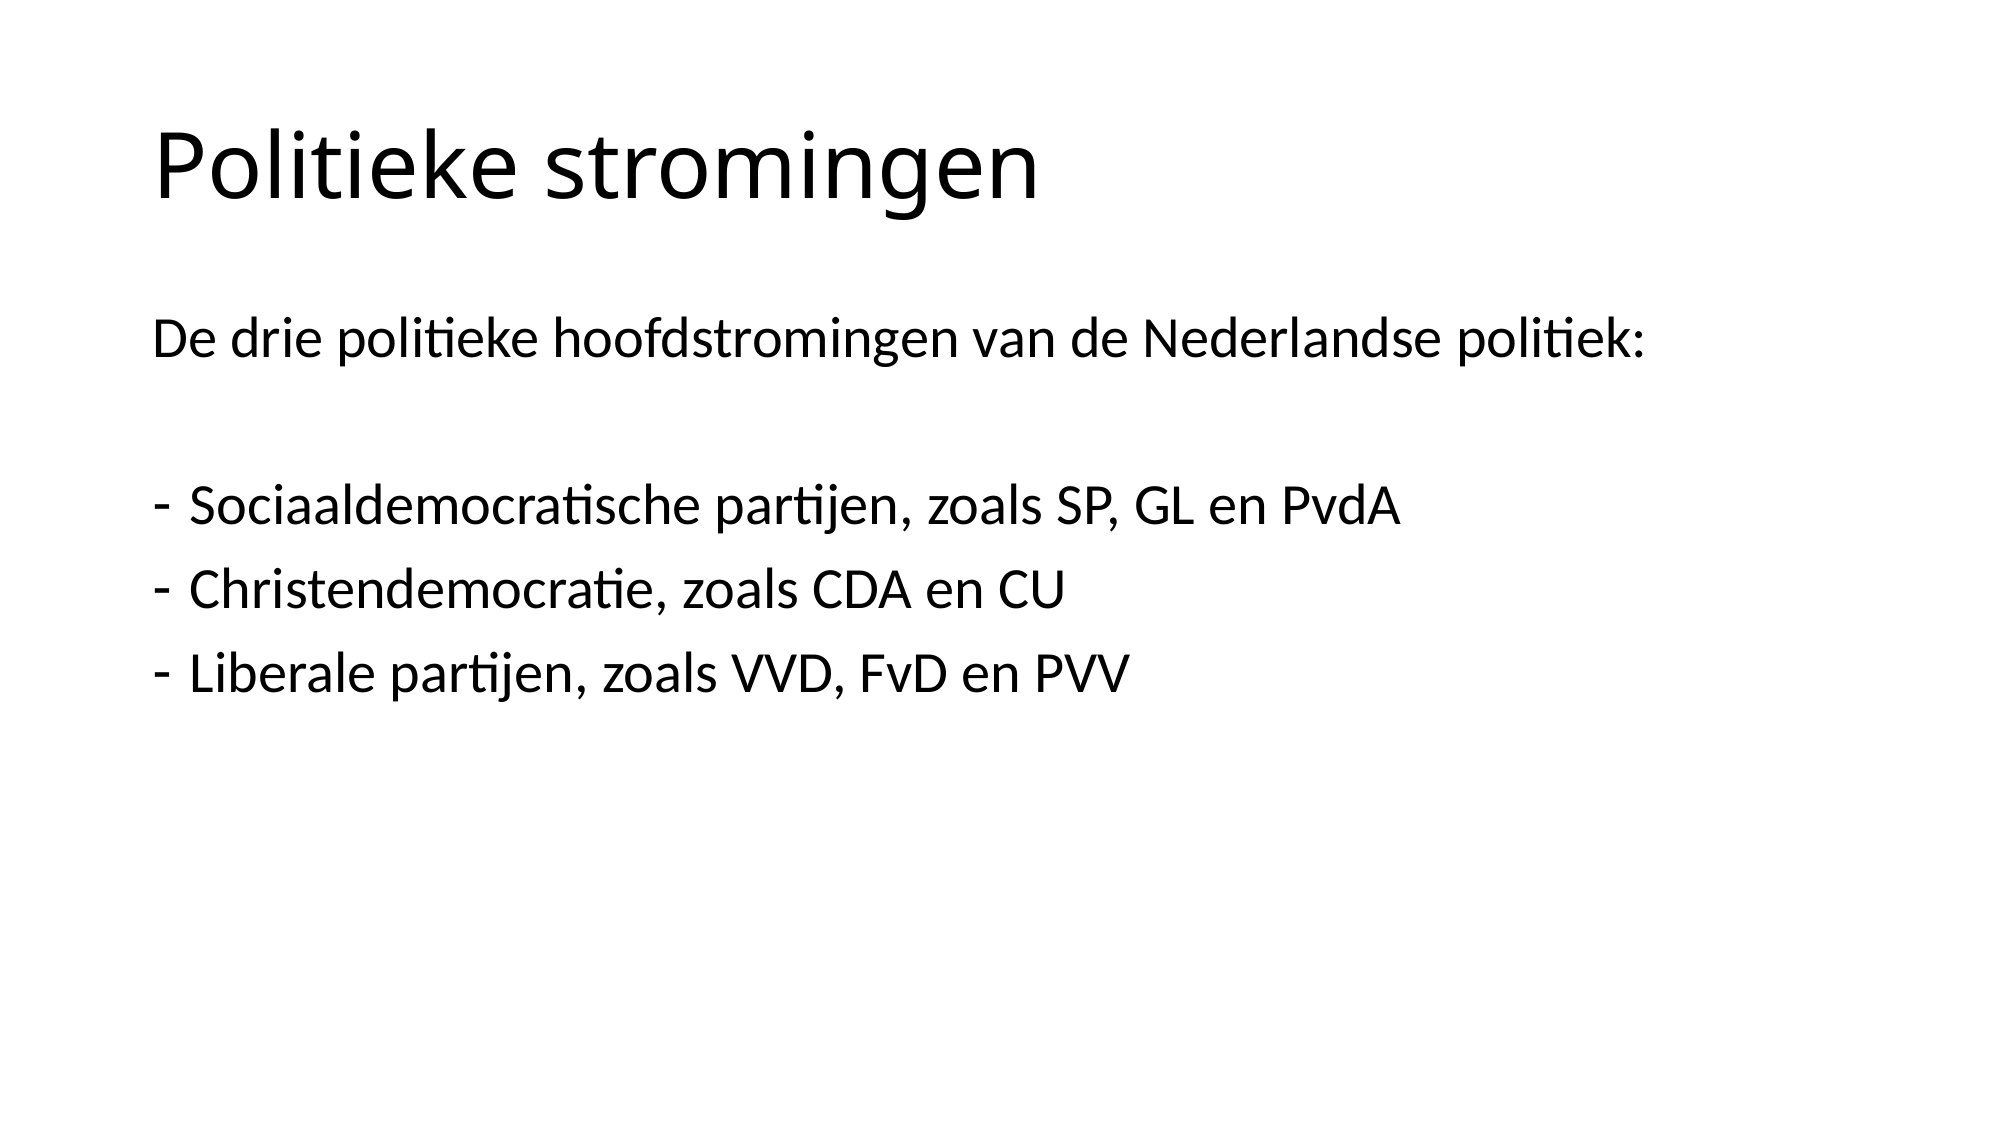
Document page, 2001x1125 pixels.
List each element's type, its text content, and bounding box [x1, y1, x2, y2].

title Politieke stromingen [137, 59, 1863, 278]
list De drie politieke hoofdstromingen van de Nederlandse politiek: Sociaaldemocratische partijen, zoals SP, GL en PvdA Christendemocratie, zoals CDA en CU Liberale partijen, zoals VVD, FvD en PVV [137, 299, 1863, 1014]
